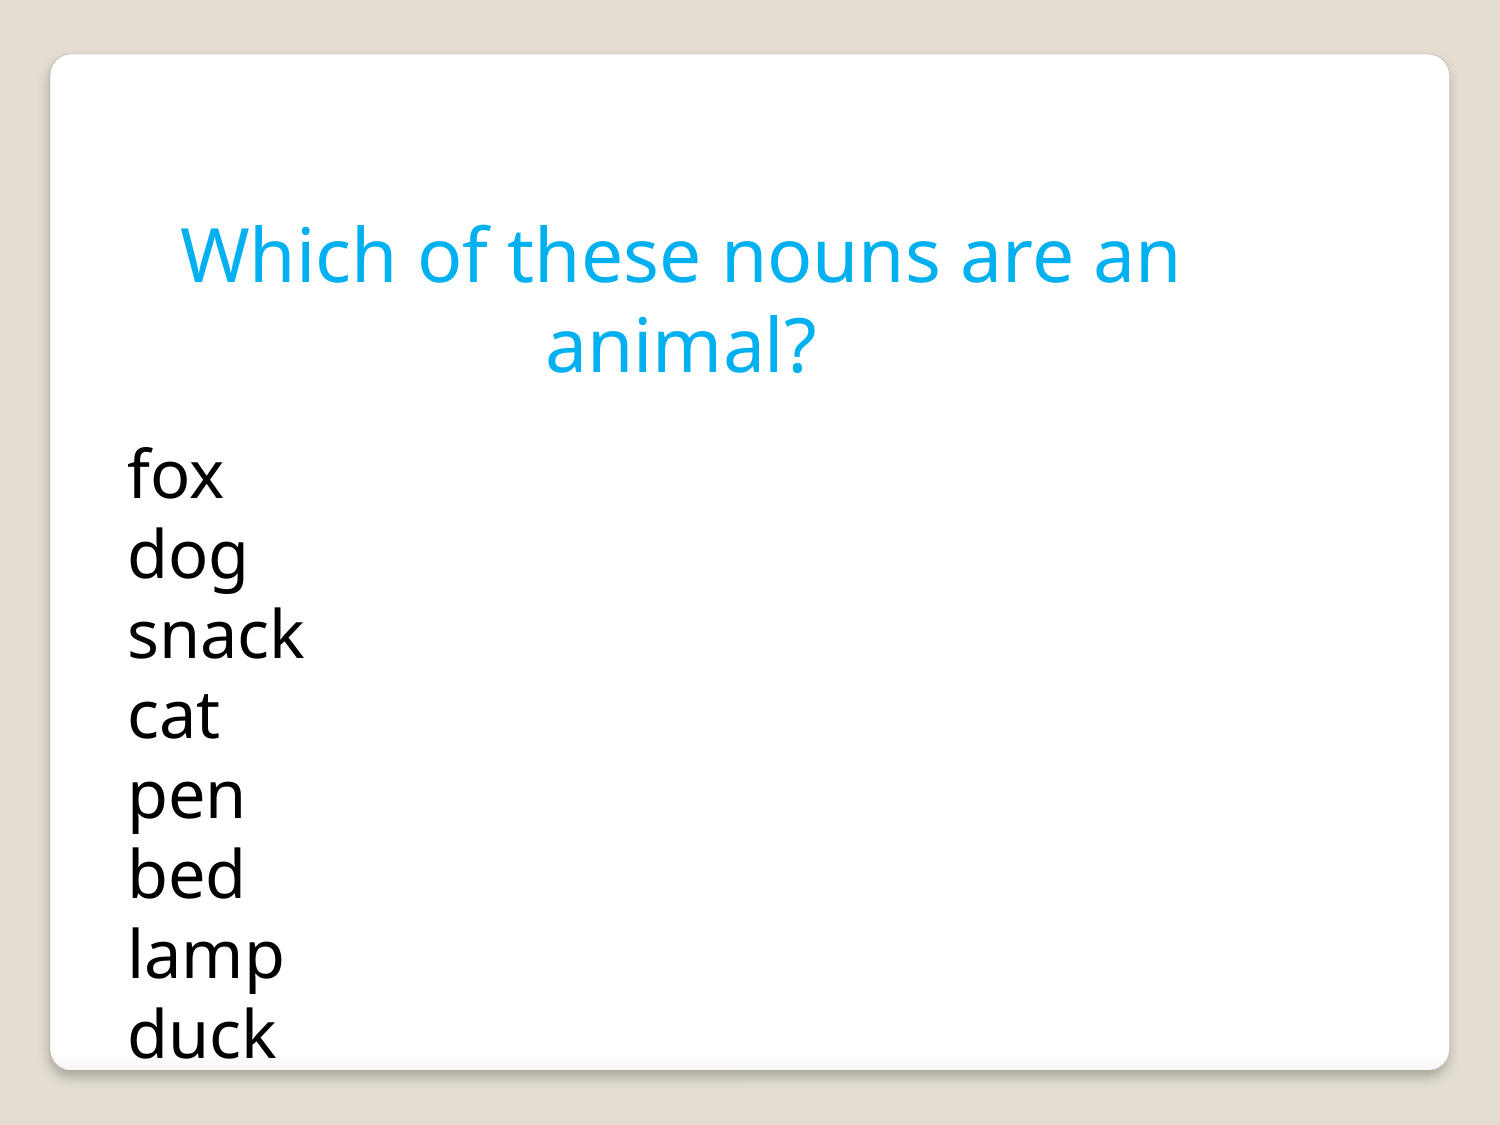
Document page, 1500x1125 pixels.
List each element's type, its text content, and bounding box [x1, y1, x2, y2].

text_box Which of these nouns are an animal? fox dog snack cat pen bed lamp duck [112, 199, 1250, 1125]
